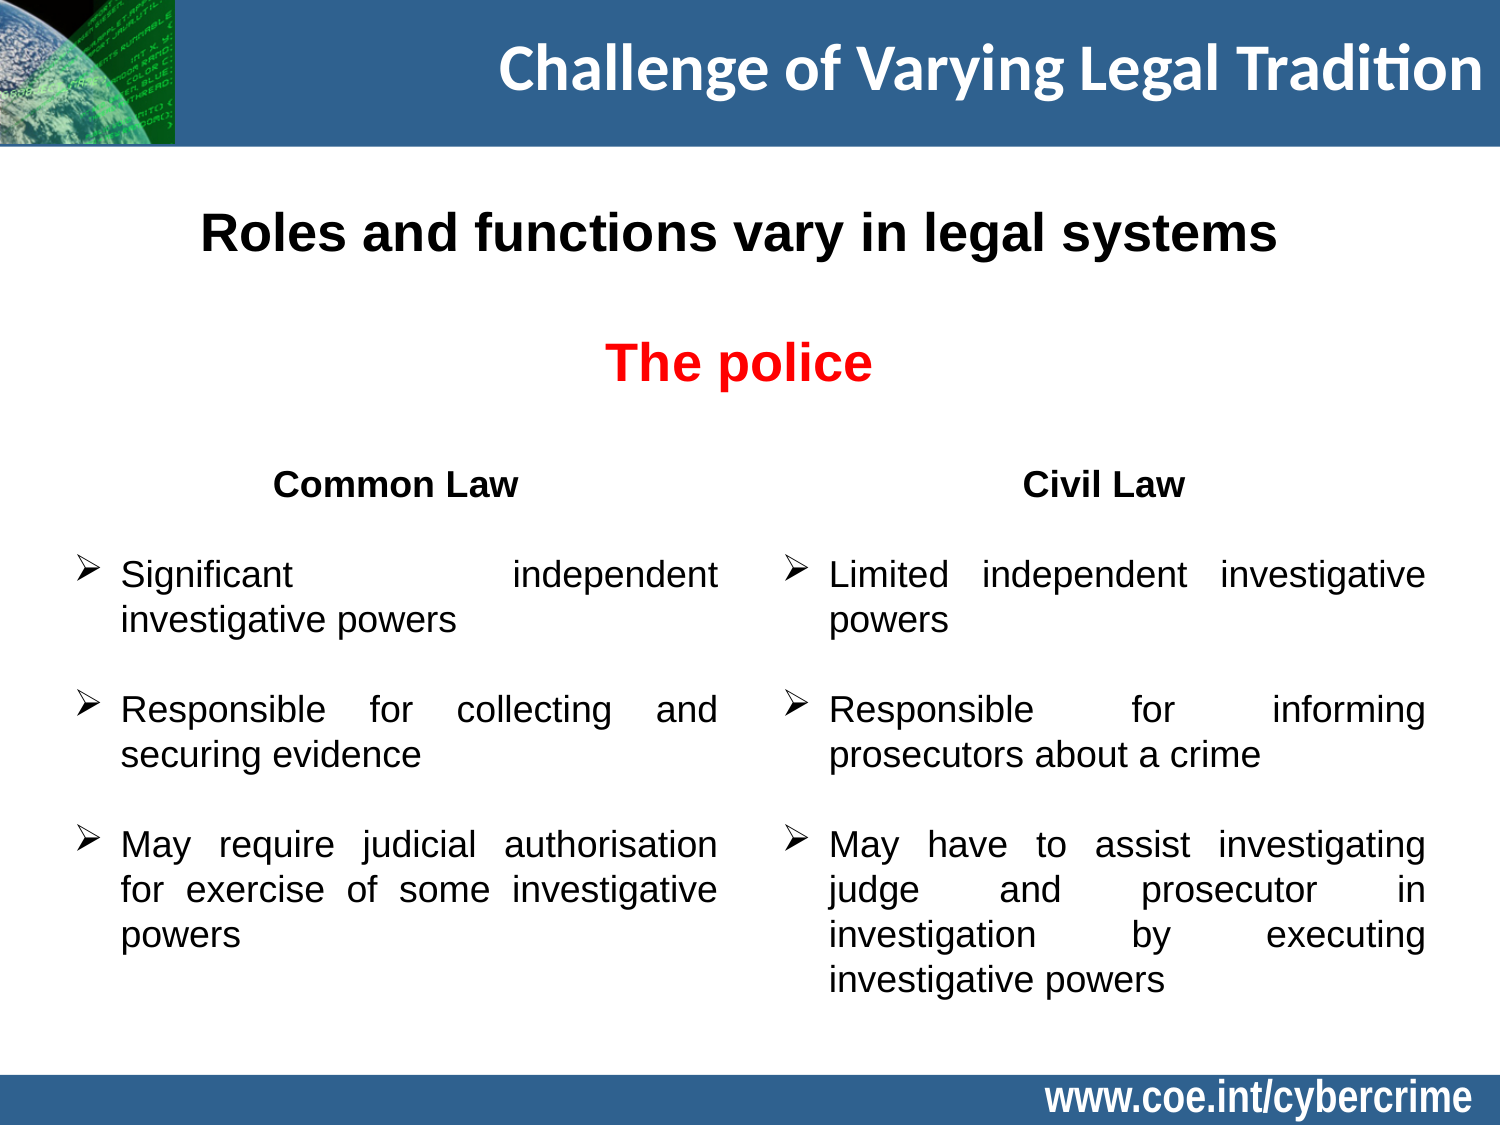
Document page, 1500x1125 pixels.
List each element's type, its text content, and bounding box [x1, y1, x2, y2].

text_box Roles and functions vary in legal systems The police [100, 190, 1380, 400]
text_box [0, 1073, 1030, 1125]
text_box Challenge of Varying Legal Tradition [177, 0, 1500, 149]
text_box www.coe.int/cybercrime [1030, 1059, 1500, 1125]
text_box Common Law Significant independent investigative powers Responsible for collecting and securing evidence May require judicial authorisation for exercise of some investigative powers [58, 452, 733, 963]
text_box Civil Law Limited independent investigative powers Responsible for informing prosecutors about a crime May have to assist investigating judge and prosecutor in investigation by executing investigative powers [767, 452, 1441, 1008]
picture [0, 0, 175, 144]
